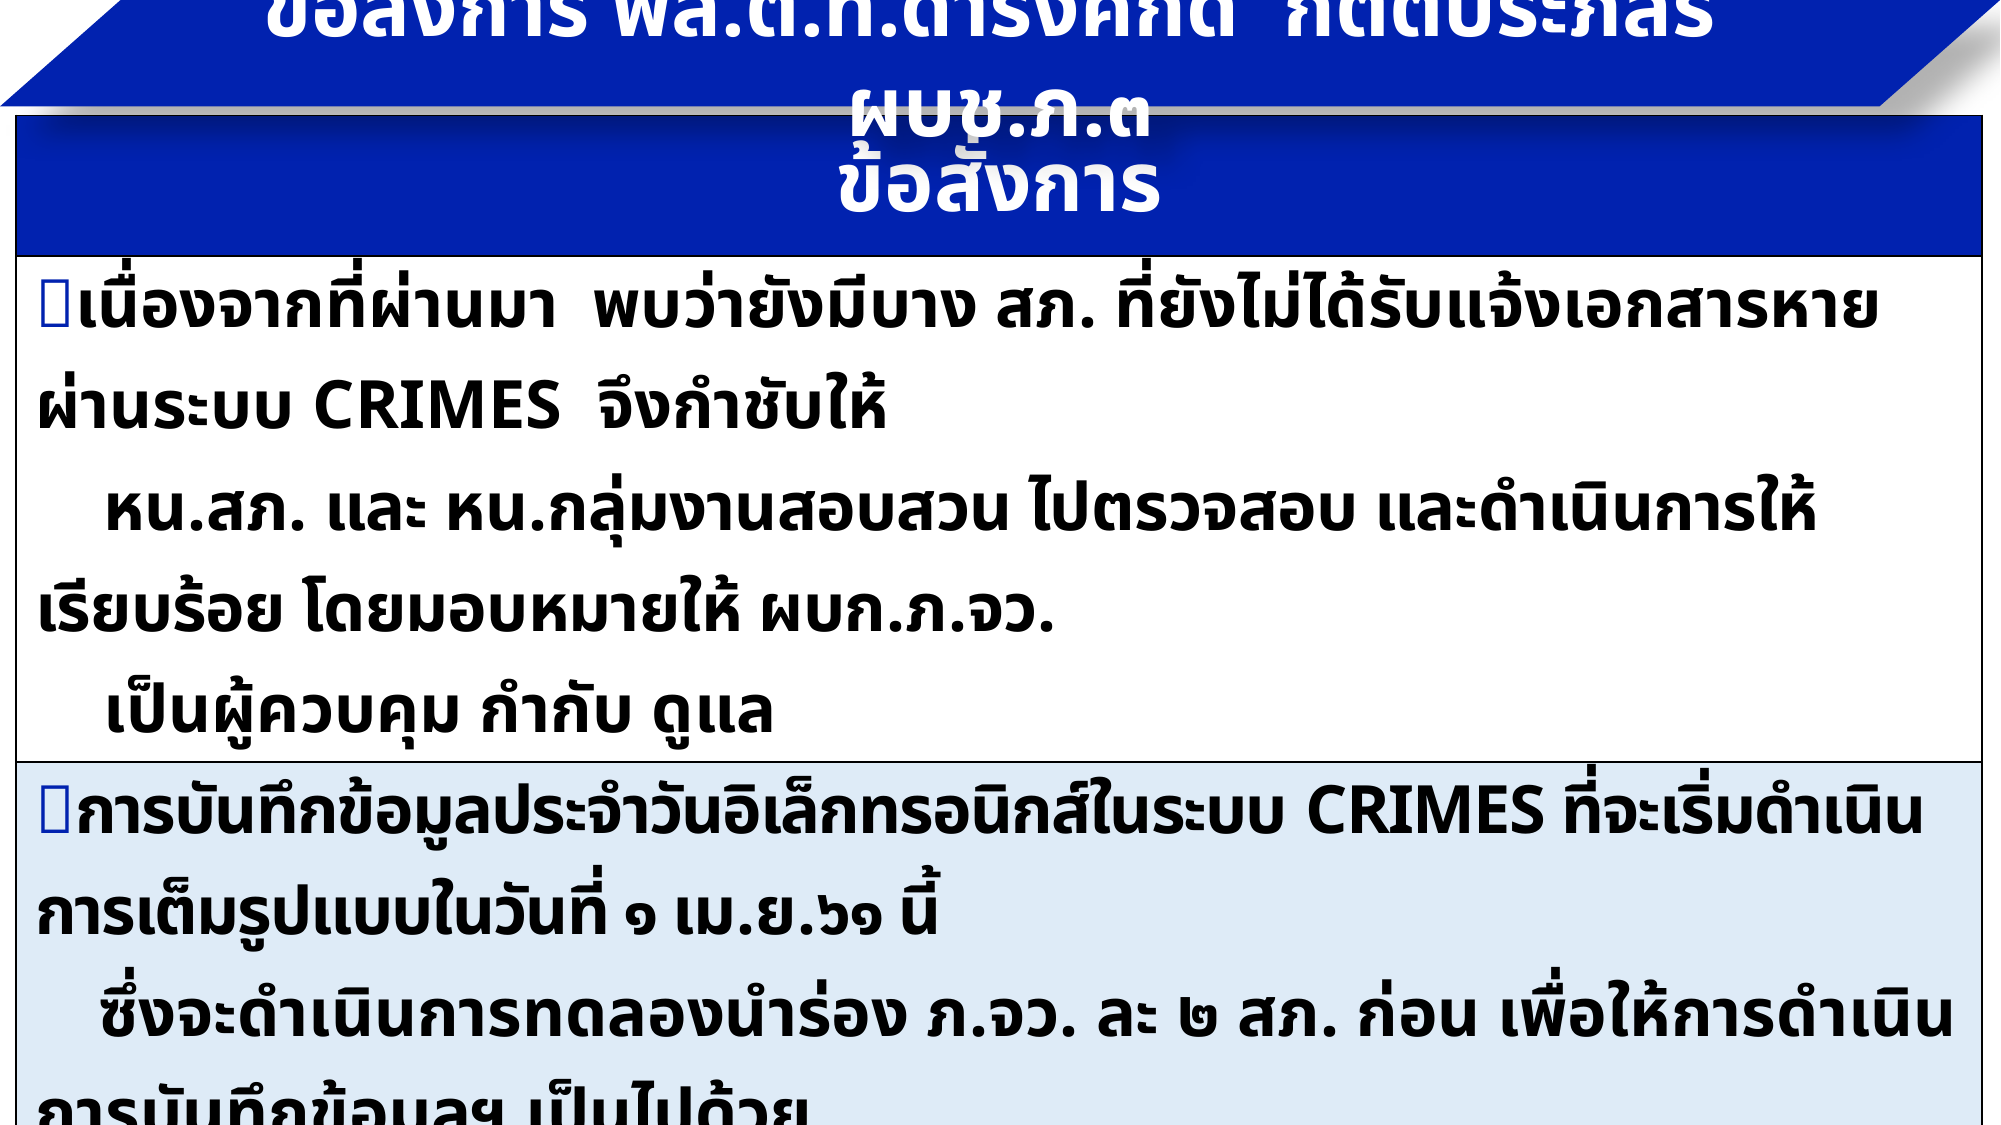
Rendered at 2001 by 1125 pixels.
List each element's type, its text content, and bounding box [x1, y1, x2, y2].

table_header ข้อสั่งการ [17, 116, 1981, 255]
table_cell การบันทึกข้อมูลประจำวันอิเล็กทรอนิกส์ในระบบ CRIMES ที่จะเริ่มดำเนินการเต็มรูปแบบในวันที่ ๑ เม.ย.๖๑ นี้ ซึ่งจะดำเนินการทดลองนำร่อง ภ.จว. ละ ๒ สภ. ก่อน เพื่อให้การดำเนินการบันทึกข้อมูลฯ เป็นไปด้วย ความเรียบร้อย จึงให้ สภ. นำร่อง เตรียมความพร้อมเกี่ยวกับคอมพิวเตอร์ให้เรียบร้อย ทั้งฮาร์ดแวร์และ ซอฟท์แวร์ [17, 763, 1981, 1125]
table_cell เนื่องจากที่ผ่านมา พบว่ายังมีบาง สภ. ที่ยังไม่ได้รับแจ้งเอกสารหายผ่านระบบ CRIMES จึงกำชับให้ หน.สภ. และ หน.กลุ่มงานสอบสวน ไปตรวจสอบ และดำเนินการให้เรียบร้อย โดยมอบหมายให้ ผบก.ภ.จว. เป็นผู้ควบคุม กำกับ ดูแล [17, 257, 1981, 761]
text_box ข้อสั่งการ พล.ต.ท.ดำรงศักดิ์ กิตติประภัสร์ ผบช.ภ.๓ [0, 0, 2000, 107]
